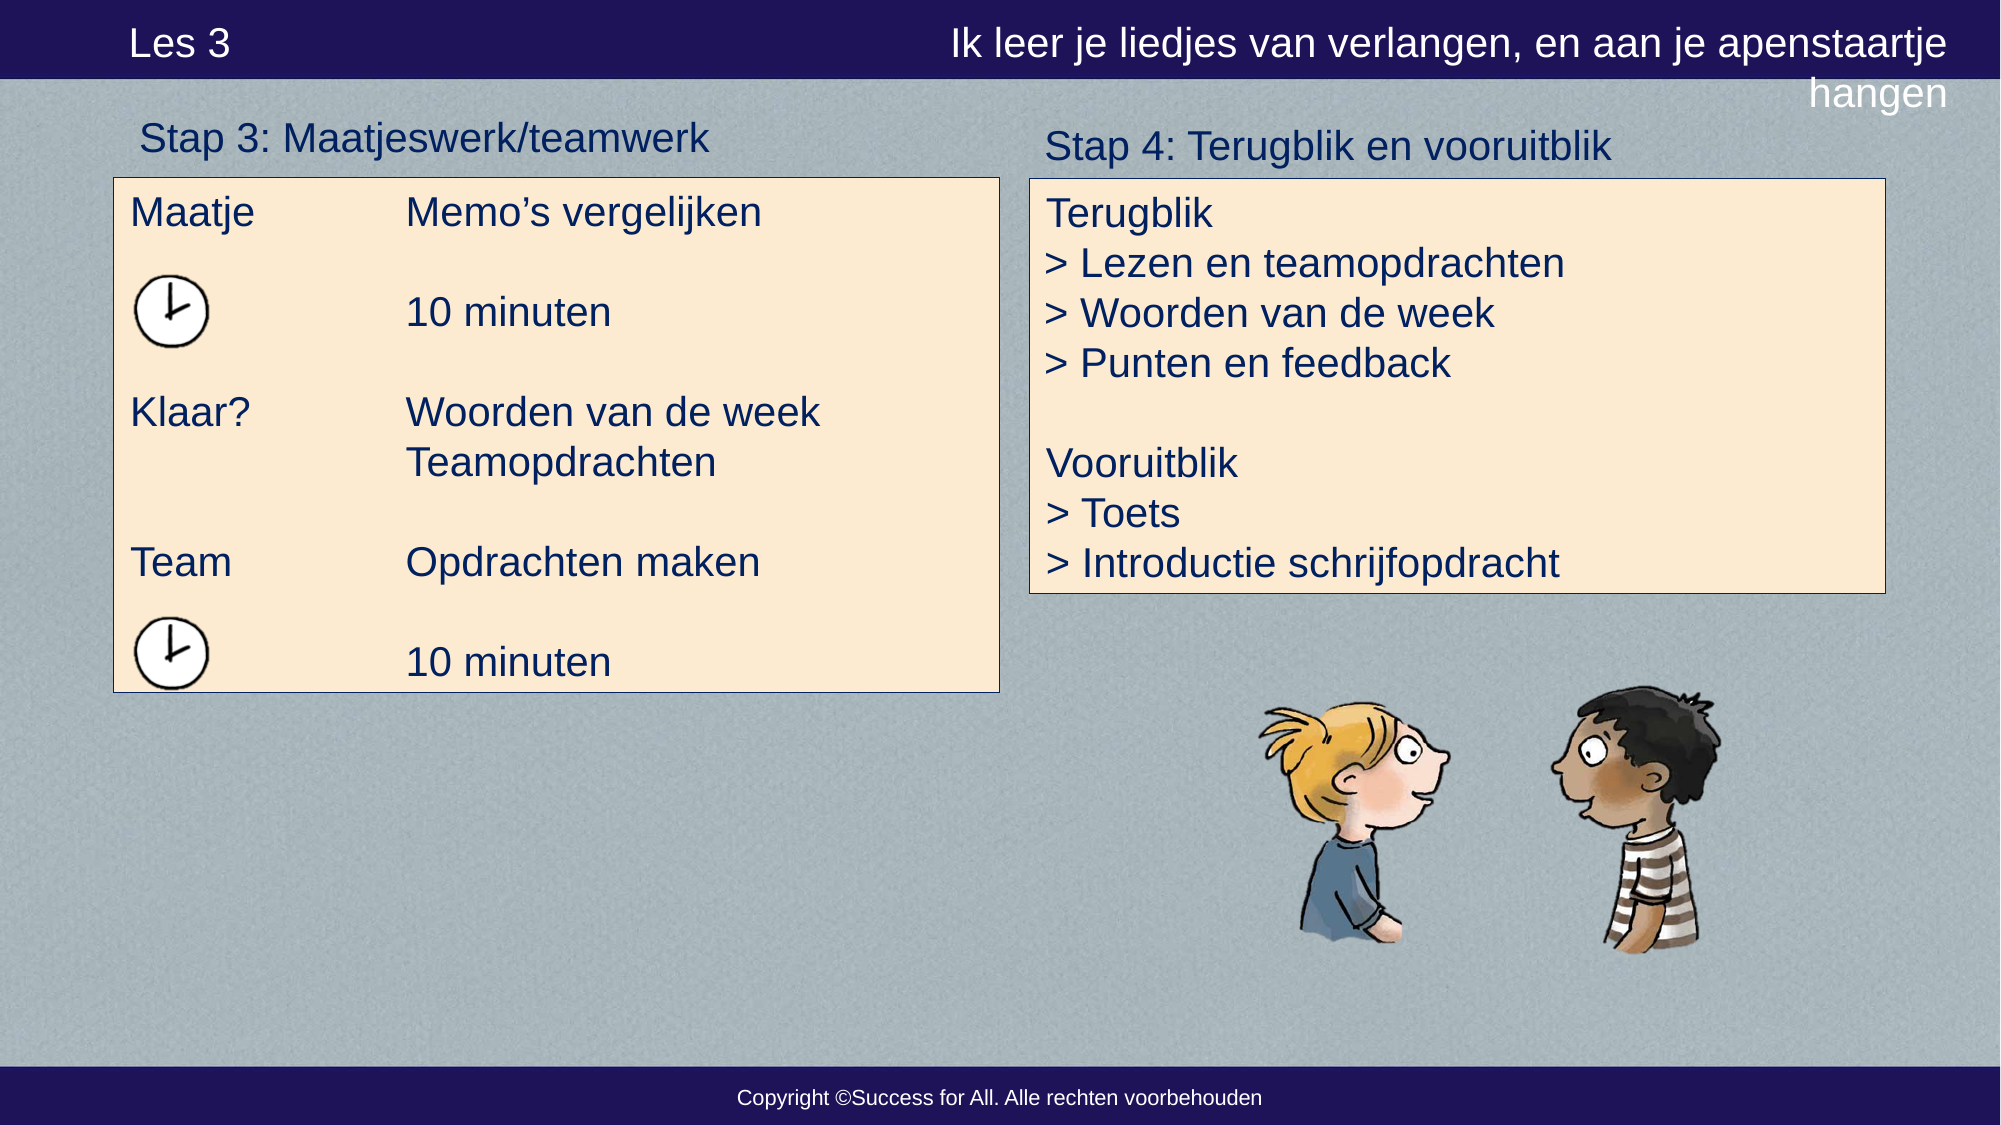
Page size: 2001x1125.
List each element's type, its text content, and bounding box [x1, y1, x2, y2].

text_box Copyright ©Success for All. Alle rechten voorbehouden [0, 1076, 2000, 1125]
text_box Terugblik > Lezen en teamopdrachten > Woorden van de week > Punten en feedback Vooruitblik > Toets > Introductie schrijfopdracht [1029, 178, 1886, 594]
picture [0, 0, 2001, 1125]
text_box Maatje Memo’s vergelijken 10 minuten Klaar? Woorden van de week Teamopdrachten Team Opdrachten maken 10 minuten [113, 177, 1000, 693]
text_box Les 3 [114, 8, 354, 73]
text_box Stap 4: Terugblik en vooruitblik [1029, 123, 1822, 177]
text_box Stap 3: Maatjeswerk/teamwerk [124, 103, 917, 169]
text_box Ik leer je liedjes van verlangen, en aan je apenstaartje hangen [786, 8, 1963, 123]
